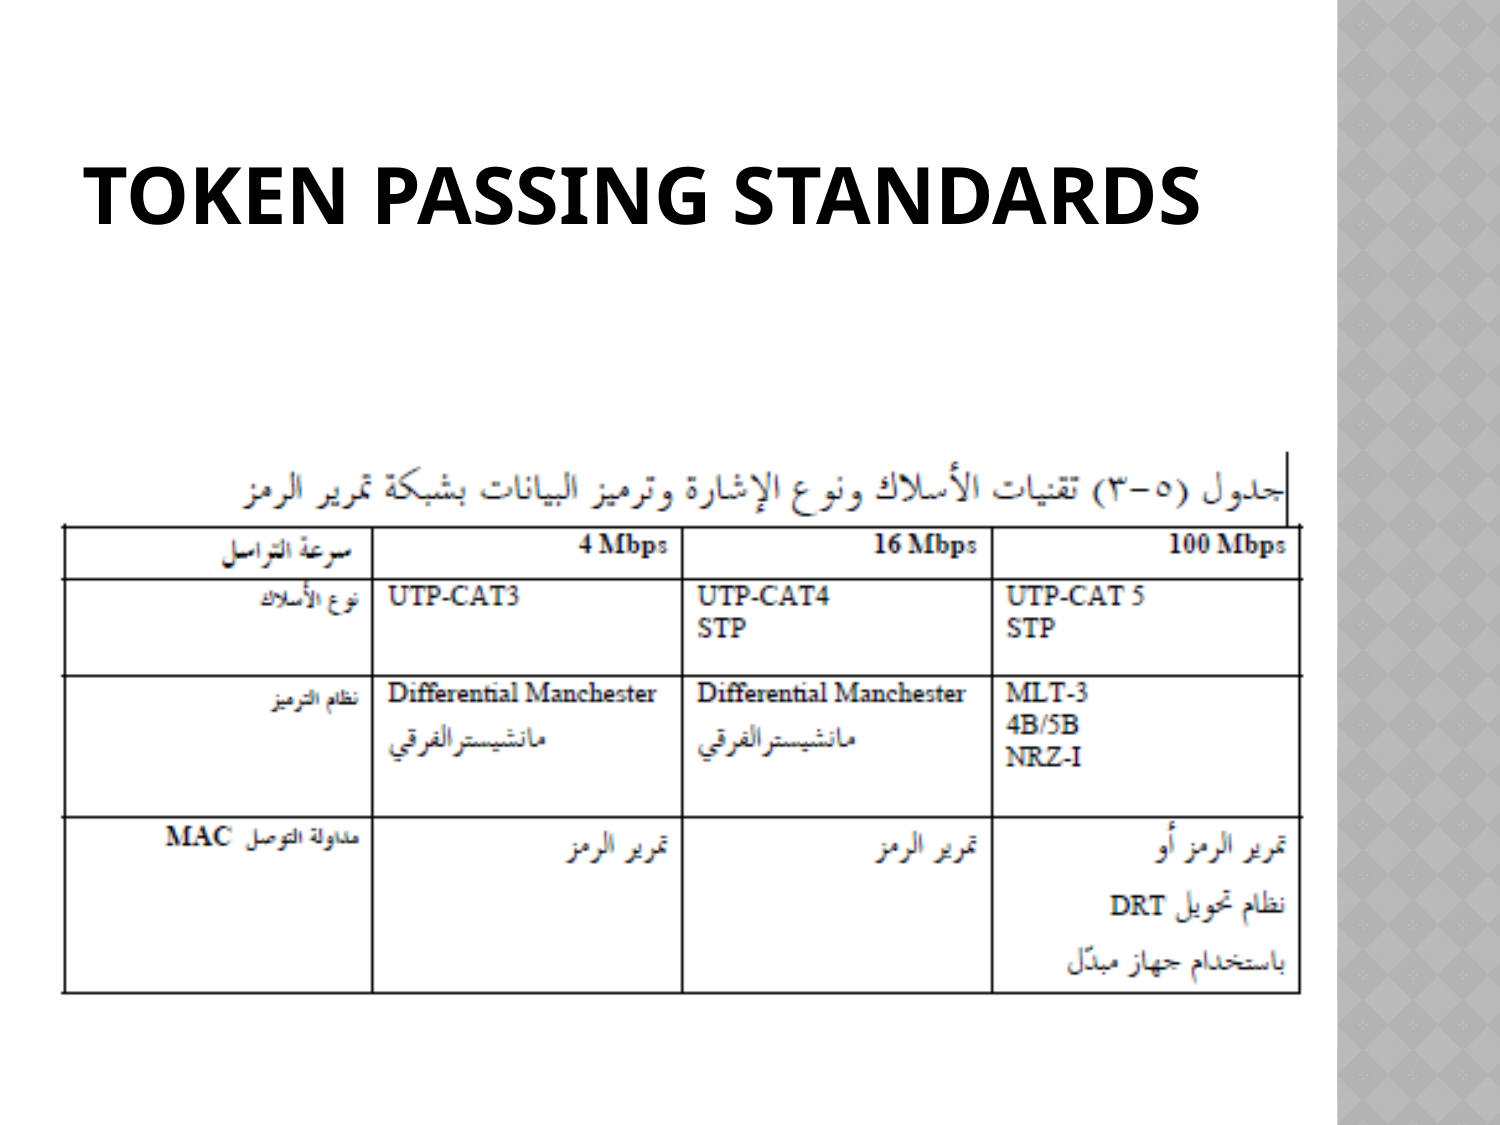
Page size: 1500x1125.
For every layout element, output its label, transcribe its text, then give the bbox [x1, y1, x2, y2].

title Token passing standards [75, 52, 1263, 240]
picture [36, 437, 1327, 1013]
